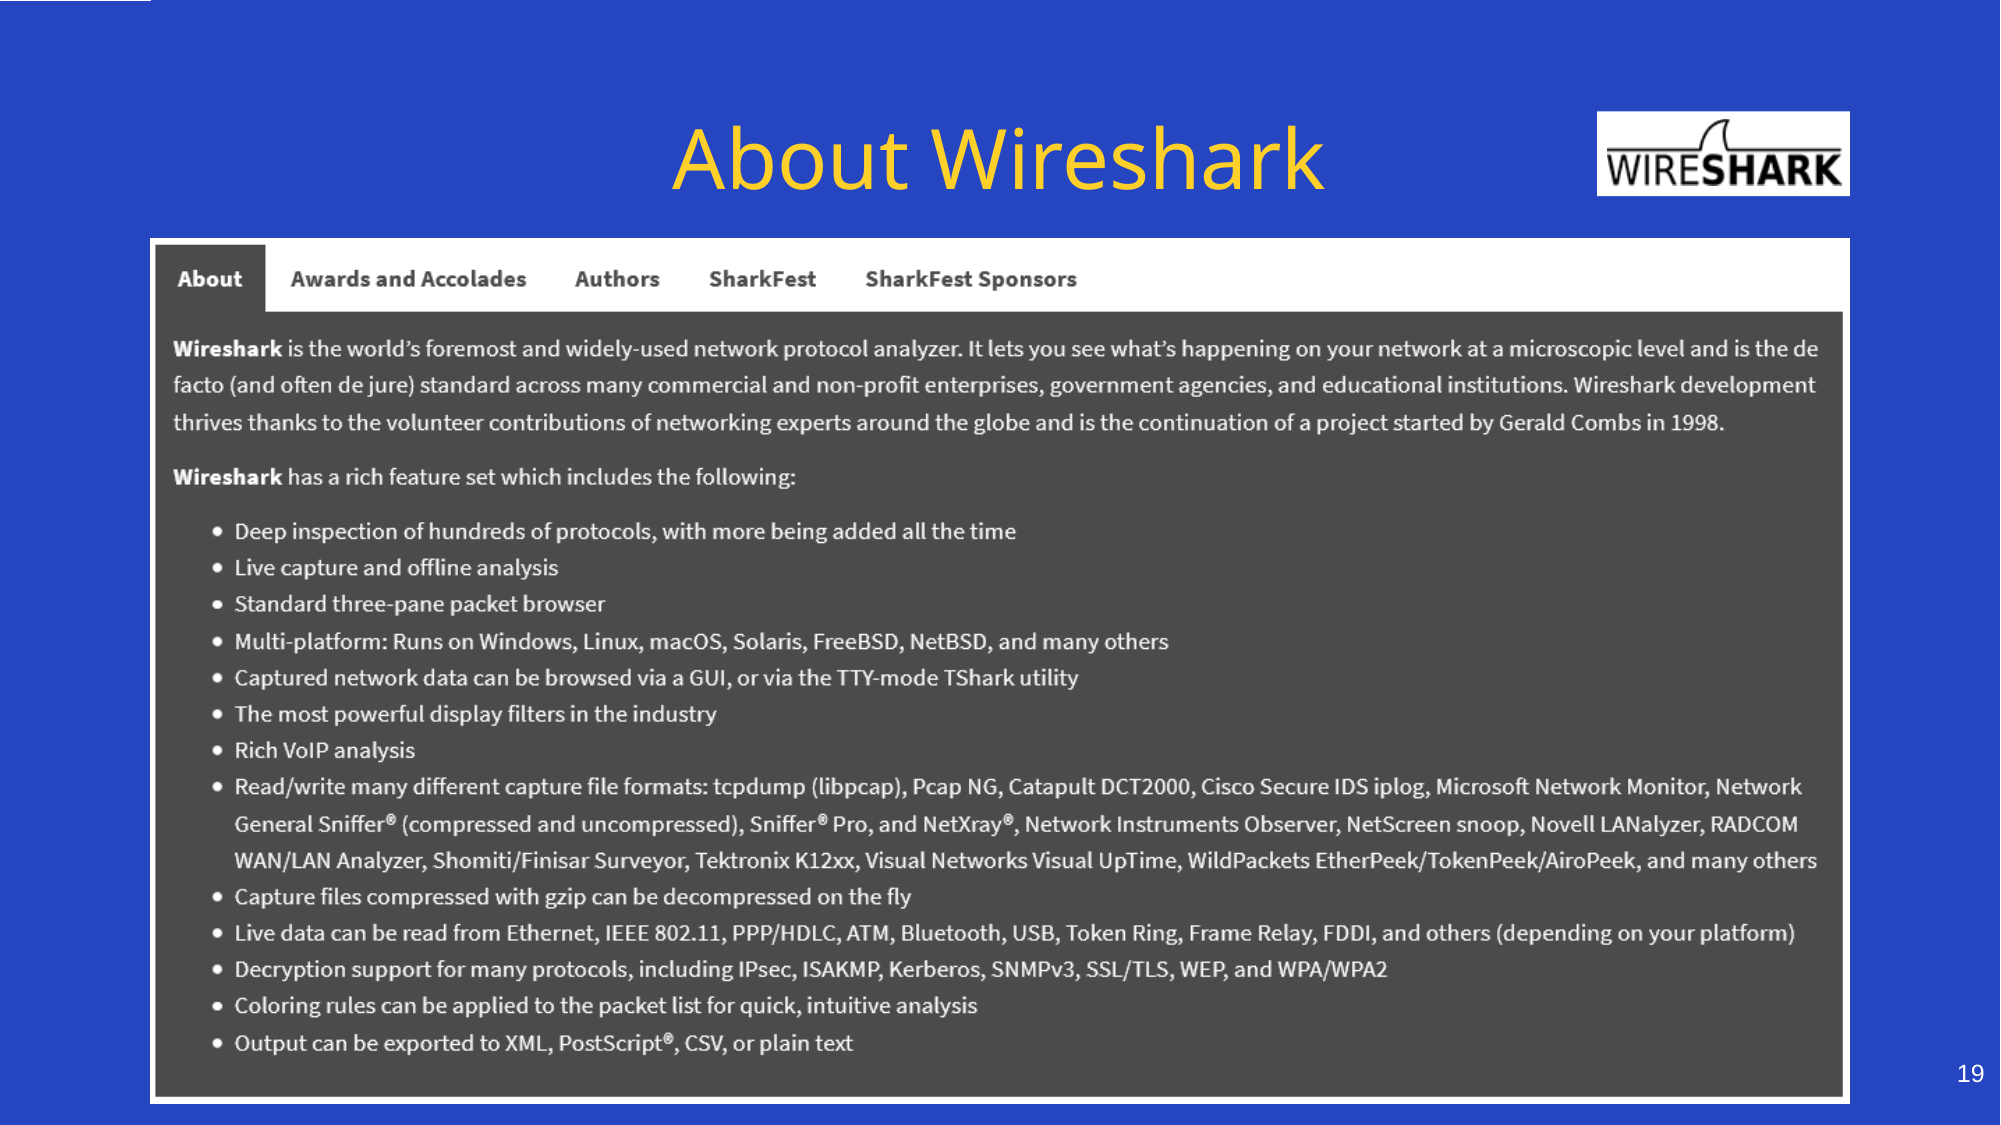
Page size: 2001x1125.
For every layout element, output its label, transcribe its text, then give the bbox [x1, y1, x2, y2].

slide_number 19 [1854, 1042, 2000, 1103]
title About Wireshark [150, 99, 1850, 213]
picture [149, 238, 1851, 1105]
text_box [1596, 111, 1851, 197]
